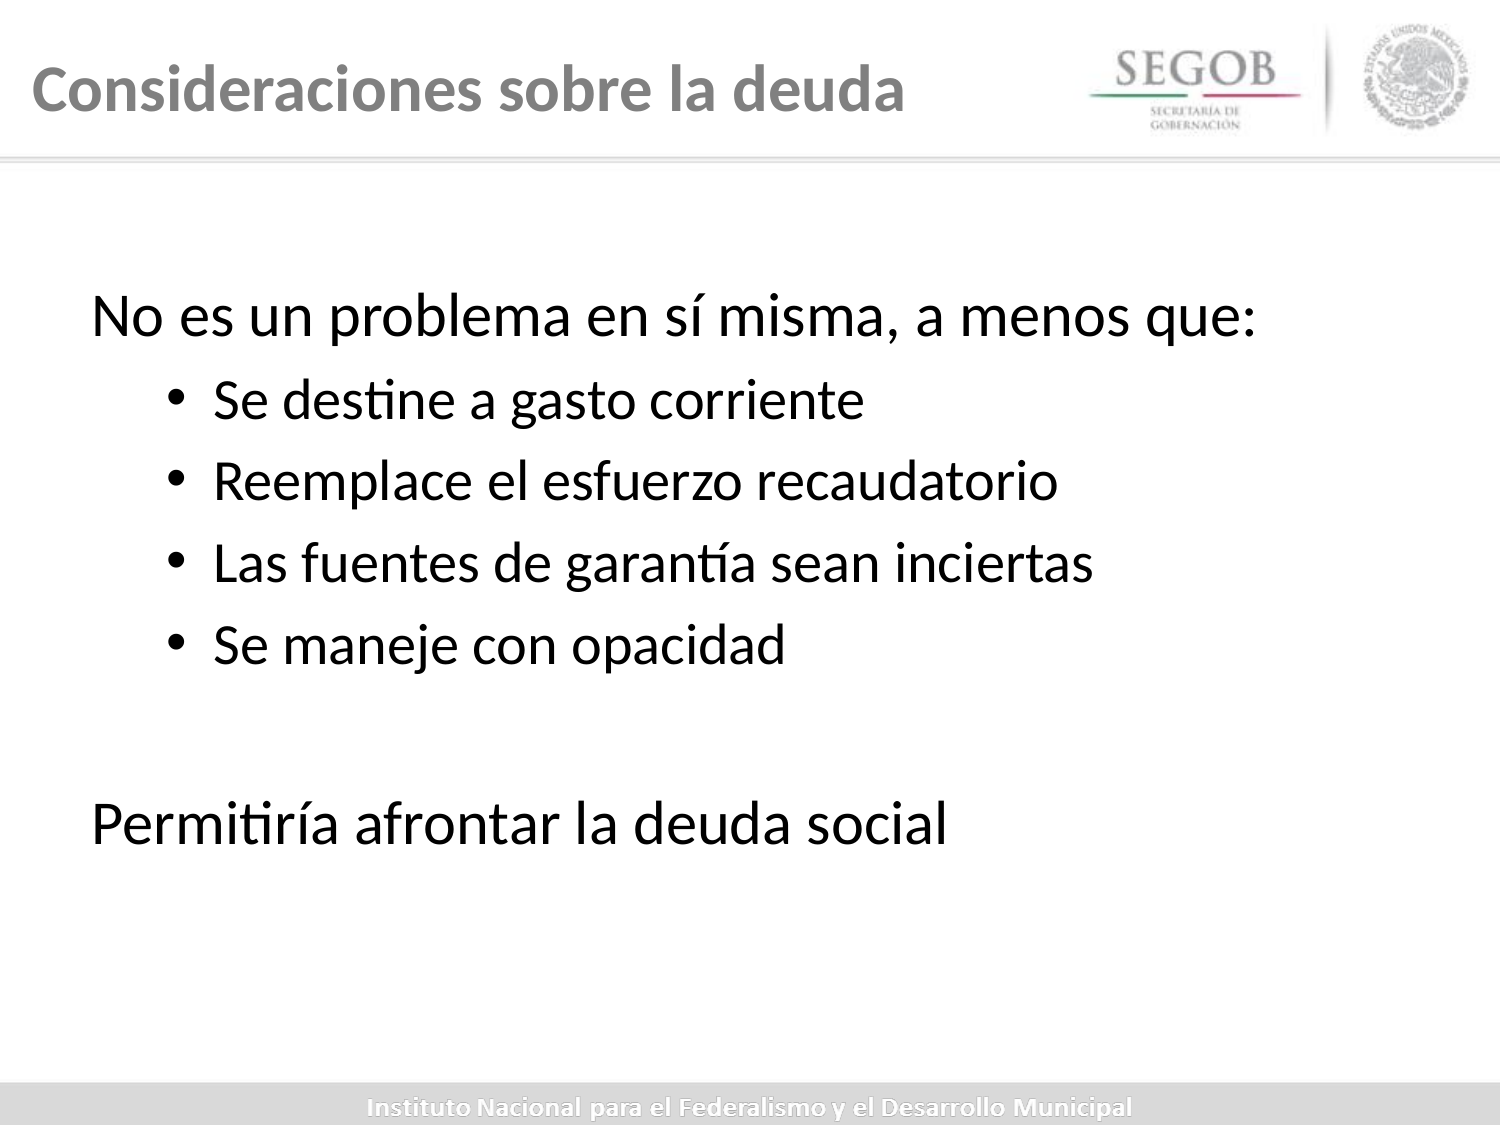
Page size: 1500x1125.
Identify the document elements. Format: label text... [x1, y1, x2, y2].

text_box Consideraciones sobre la deuda [17, 52, 1070, 132]
picture [0, 0, 1500, 1125]
list No es un problema en sí misma, a menos que: Se destine a gasto corriente Reemplace el esfuerzo recaudatorio Las fuentes de garantía sean inciertas Se maneje con opacidad Permitiría afrontar la deuda social [76, 266, 1447, 894]
